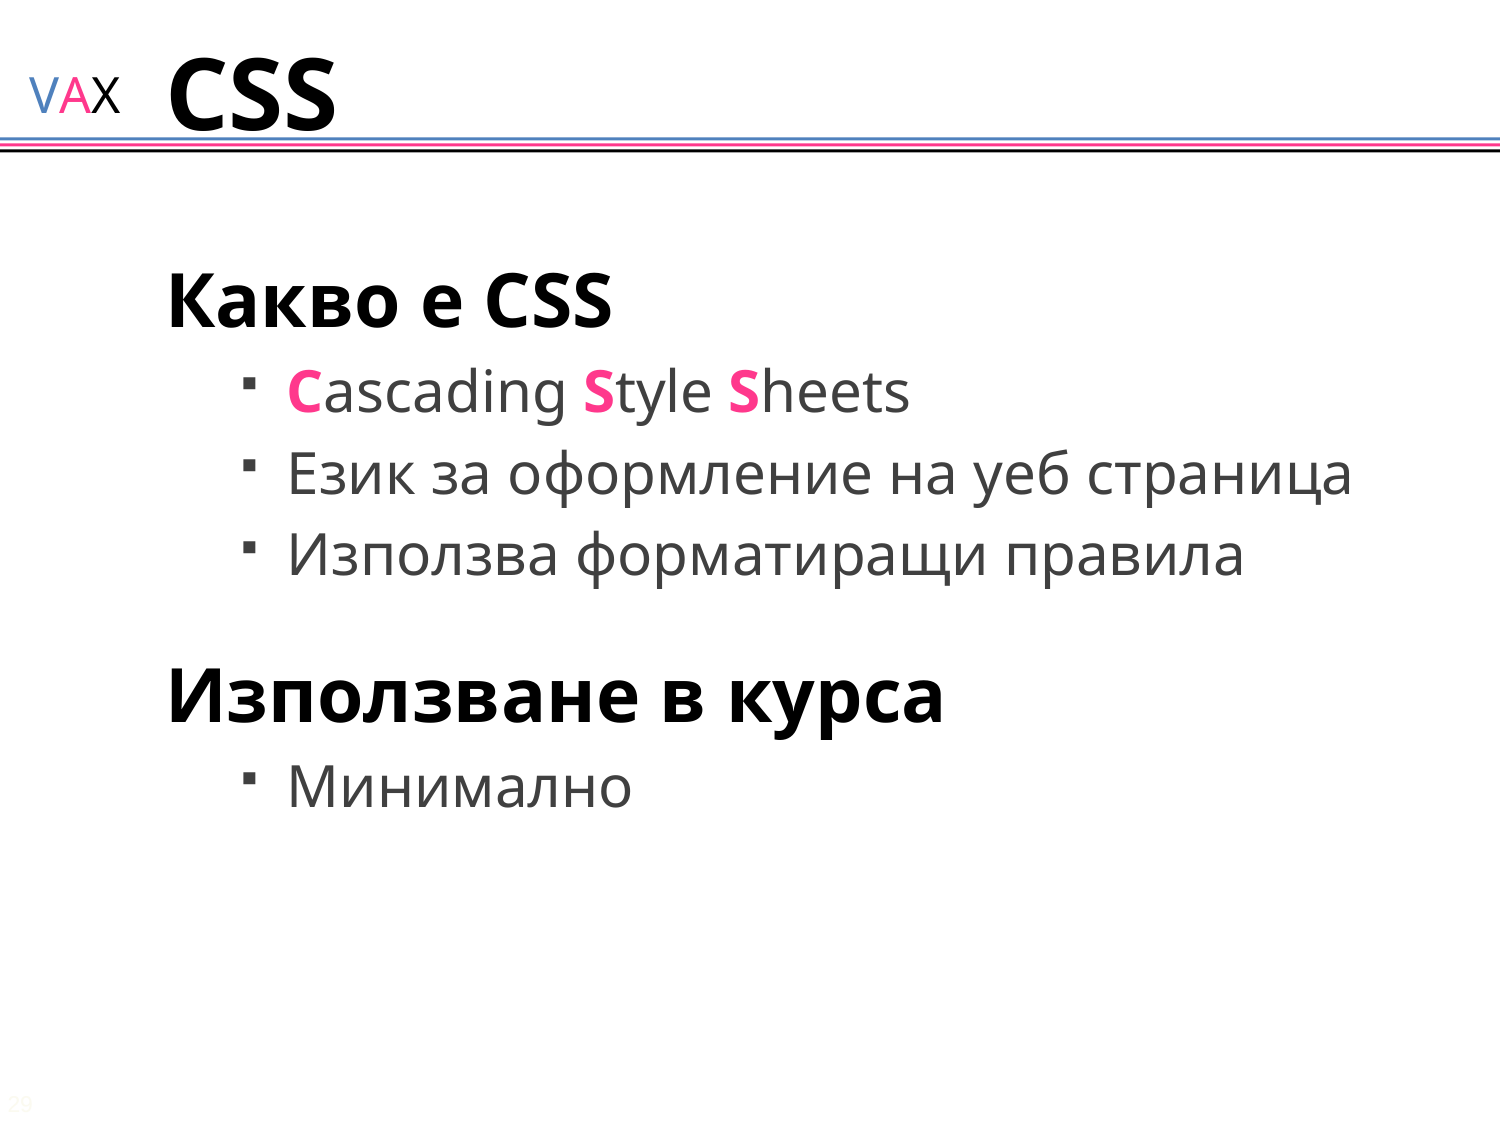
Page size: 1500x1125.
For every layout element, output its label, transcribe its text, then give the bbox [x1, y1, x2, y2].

title CSS [0, 37, 1500, 144]
list Какво е CSS Cascading Style Sheets Език за оформление на уеб страница Използва форматиращи правила Използване в курса Минимално [150, 200, 1488, 1113]
